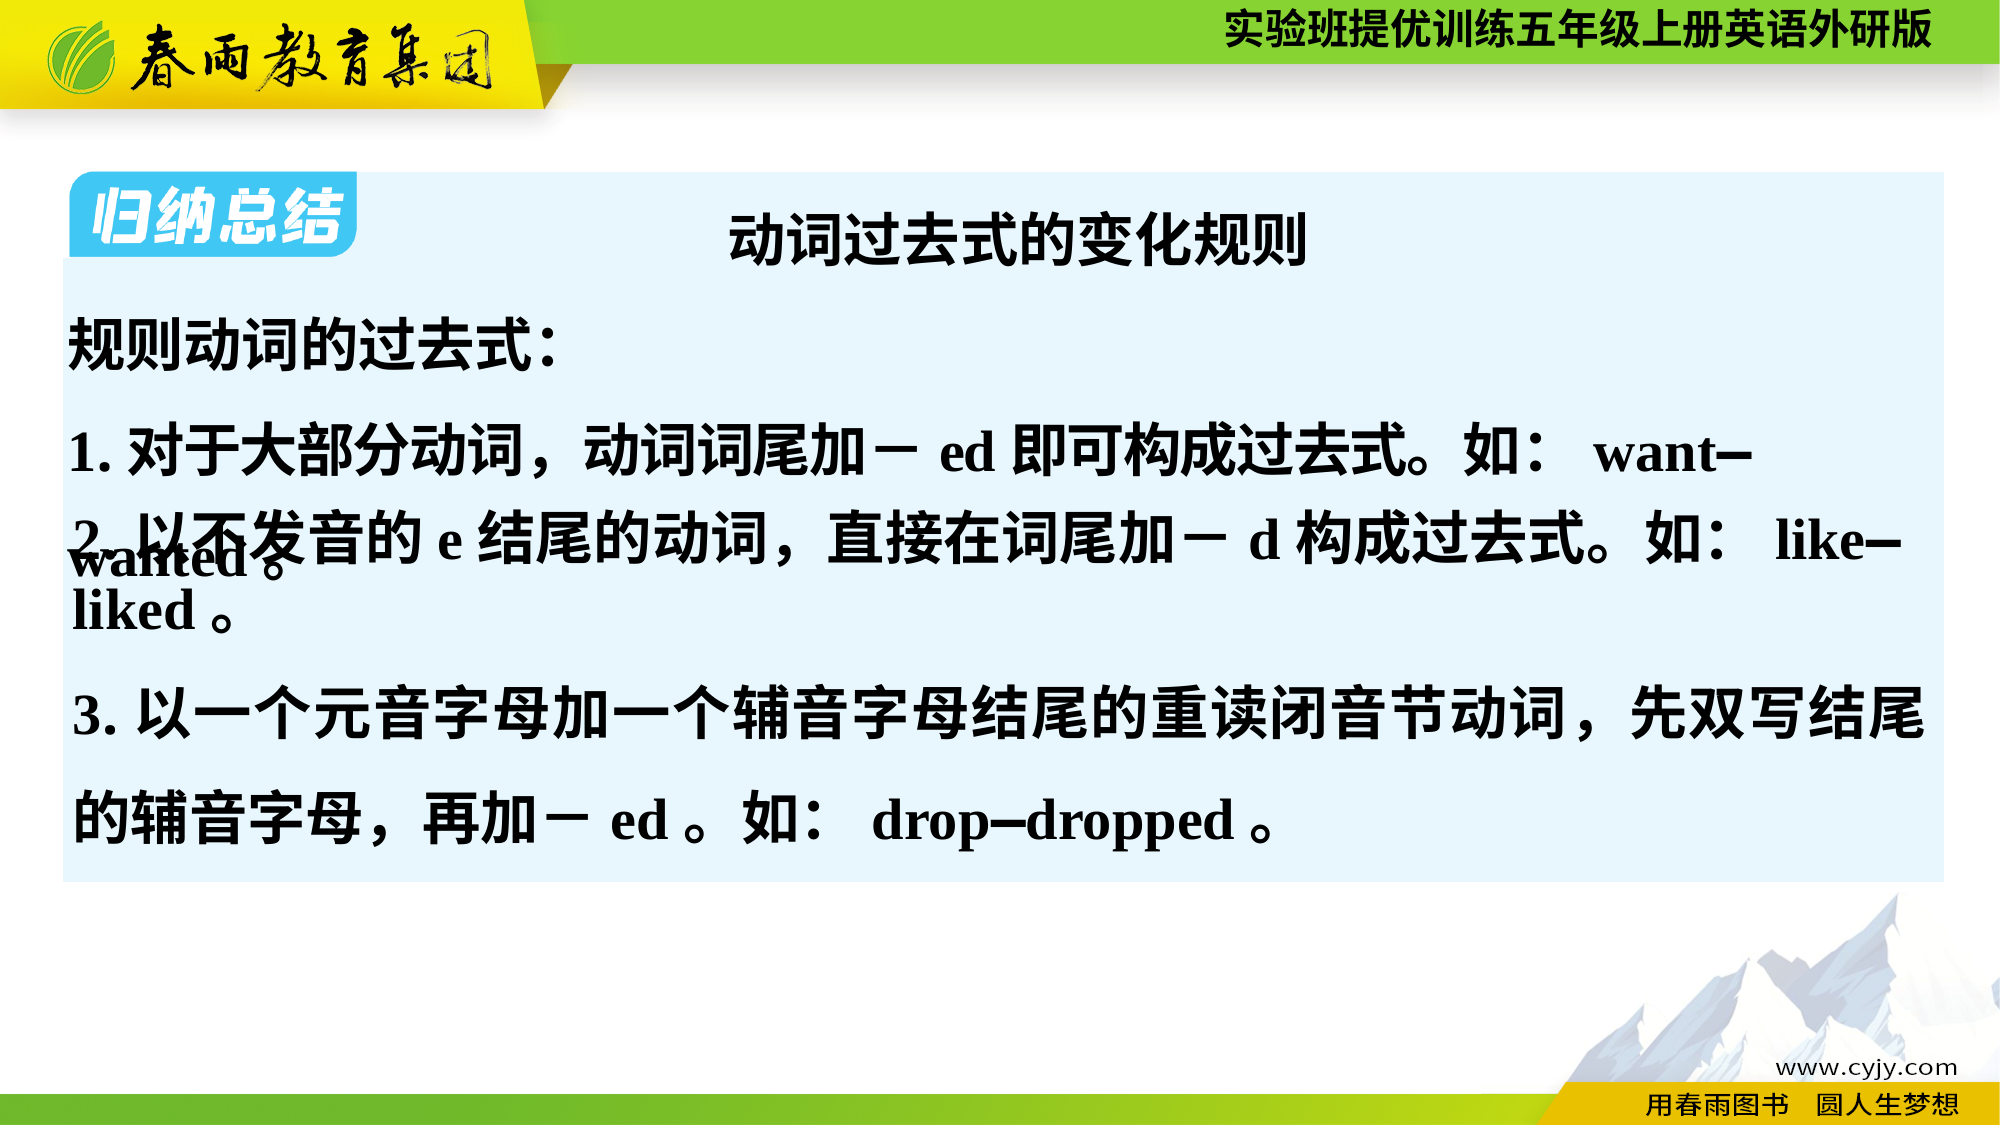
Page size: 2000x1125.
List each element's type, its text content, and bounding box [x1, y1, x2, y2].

text_box 动词过去式的变化规则 规则动词的过去式： 1.对于大部分动词，动词词尾加－ed即可构成过去式。如：want—wanted。 [52, 160, 1985, 596]
picture [0, 0, 2000, 1125]
